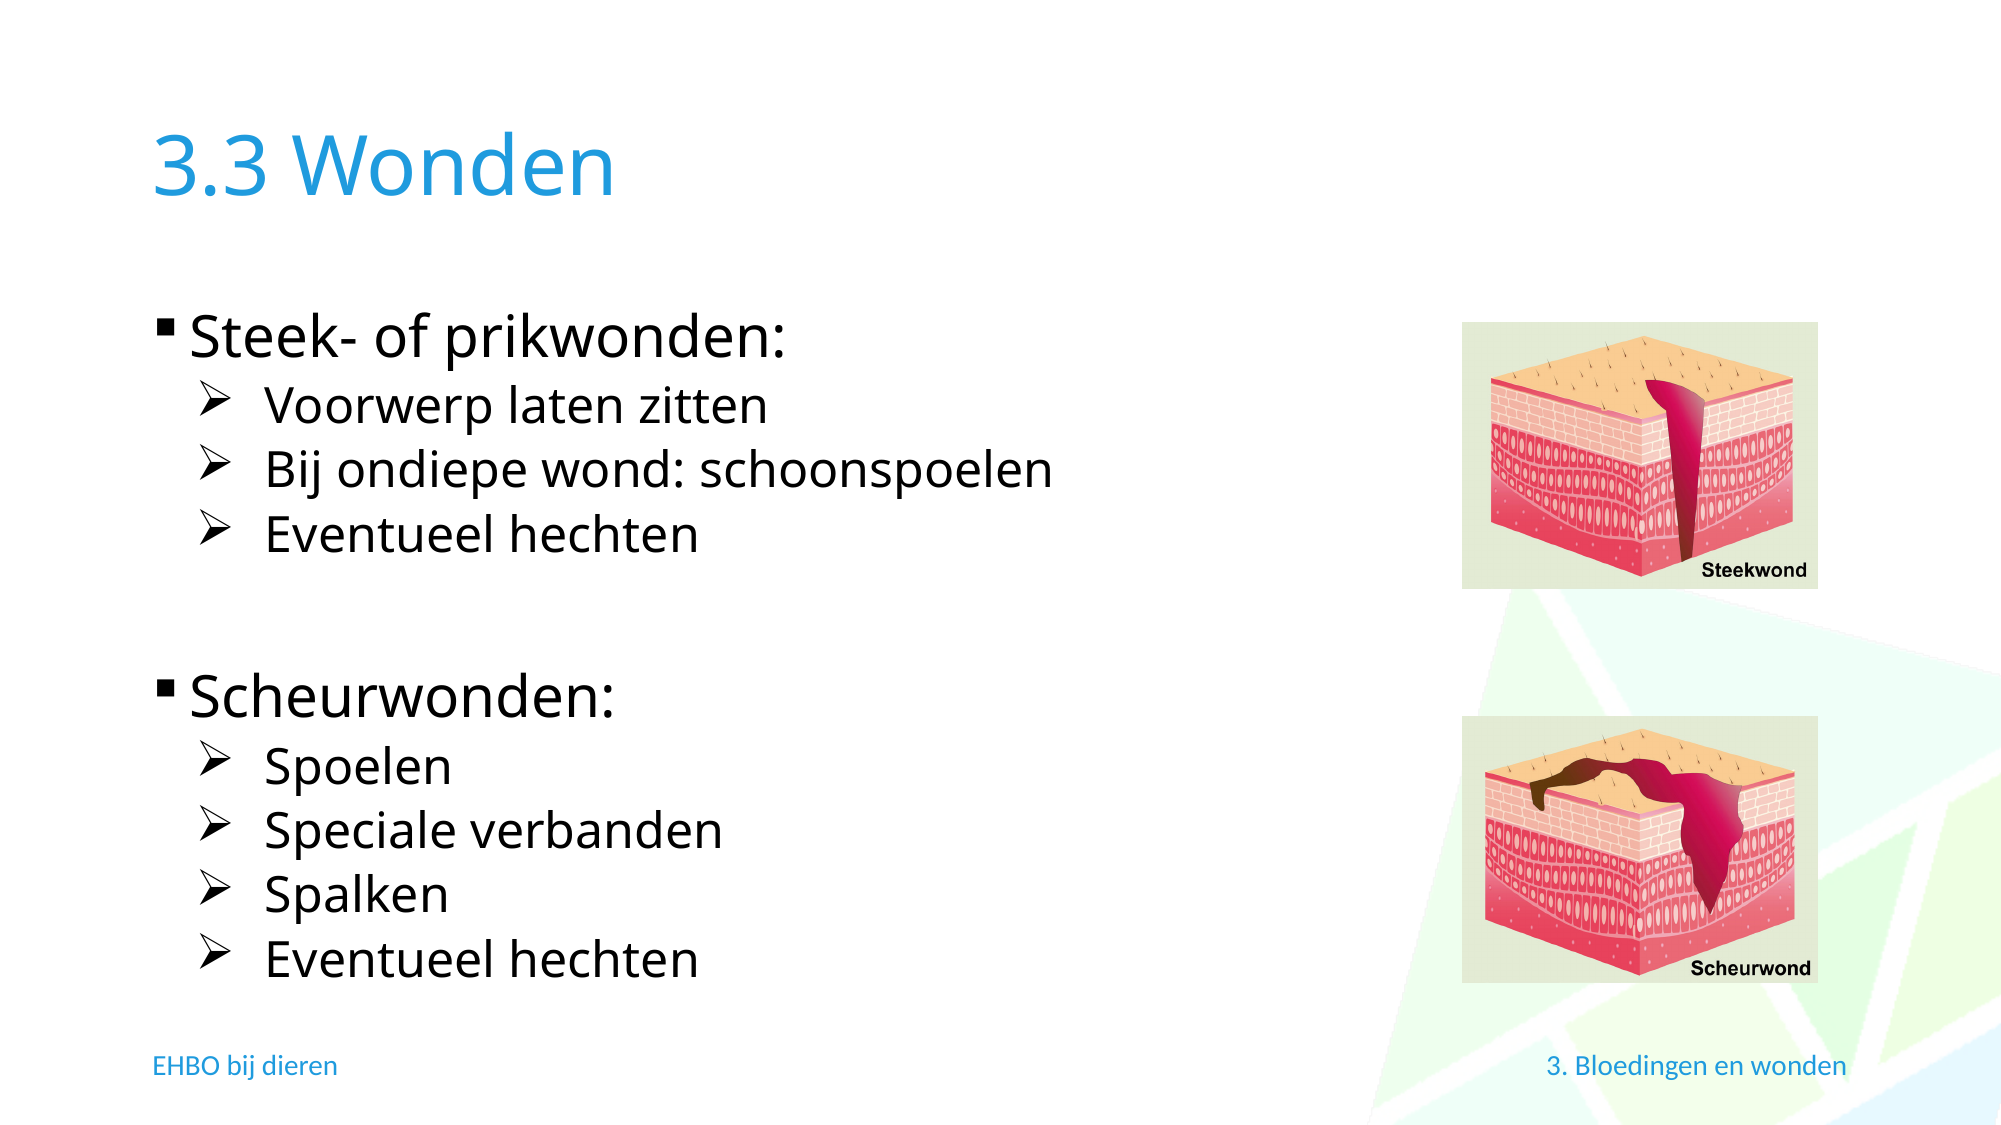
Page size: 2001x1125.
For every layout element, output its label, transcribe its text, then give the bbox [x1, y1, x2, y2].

picture [1462, 322, 1818, 589]
list EHBO bij dieren [137, 1042, 588, 1103]
list 3. Bloedingen en wonden [1412, 1042, 1863, 1103]
picture [1462, 716, 1818, 983]
list Steek- of prikwonden: Voorwerp laten zitten Bij ondiepe wond: schoonspoelen Eventueel hechten Scheurwonden: Spoelen Speciale verbanden Spalken Eventueel hechten [137, 299, 1863, 1014]
title 3.3 Wonden [137, 59, 1863, 278]
